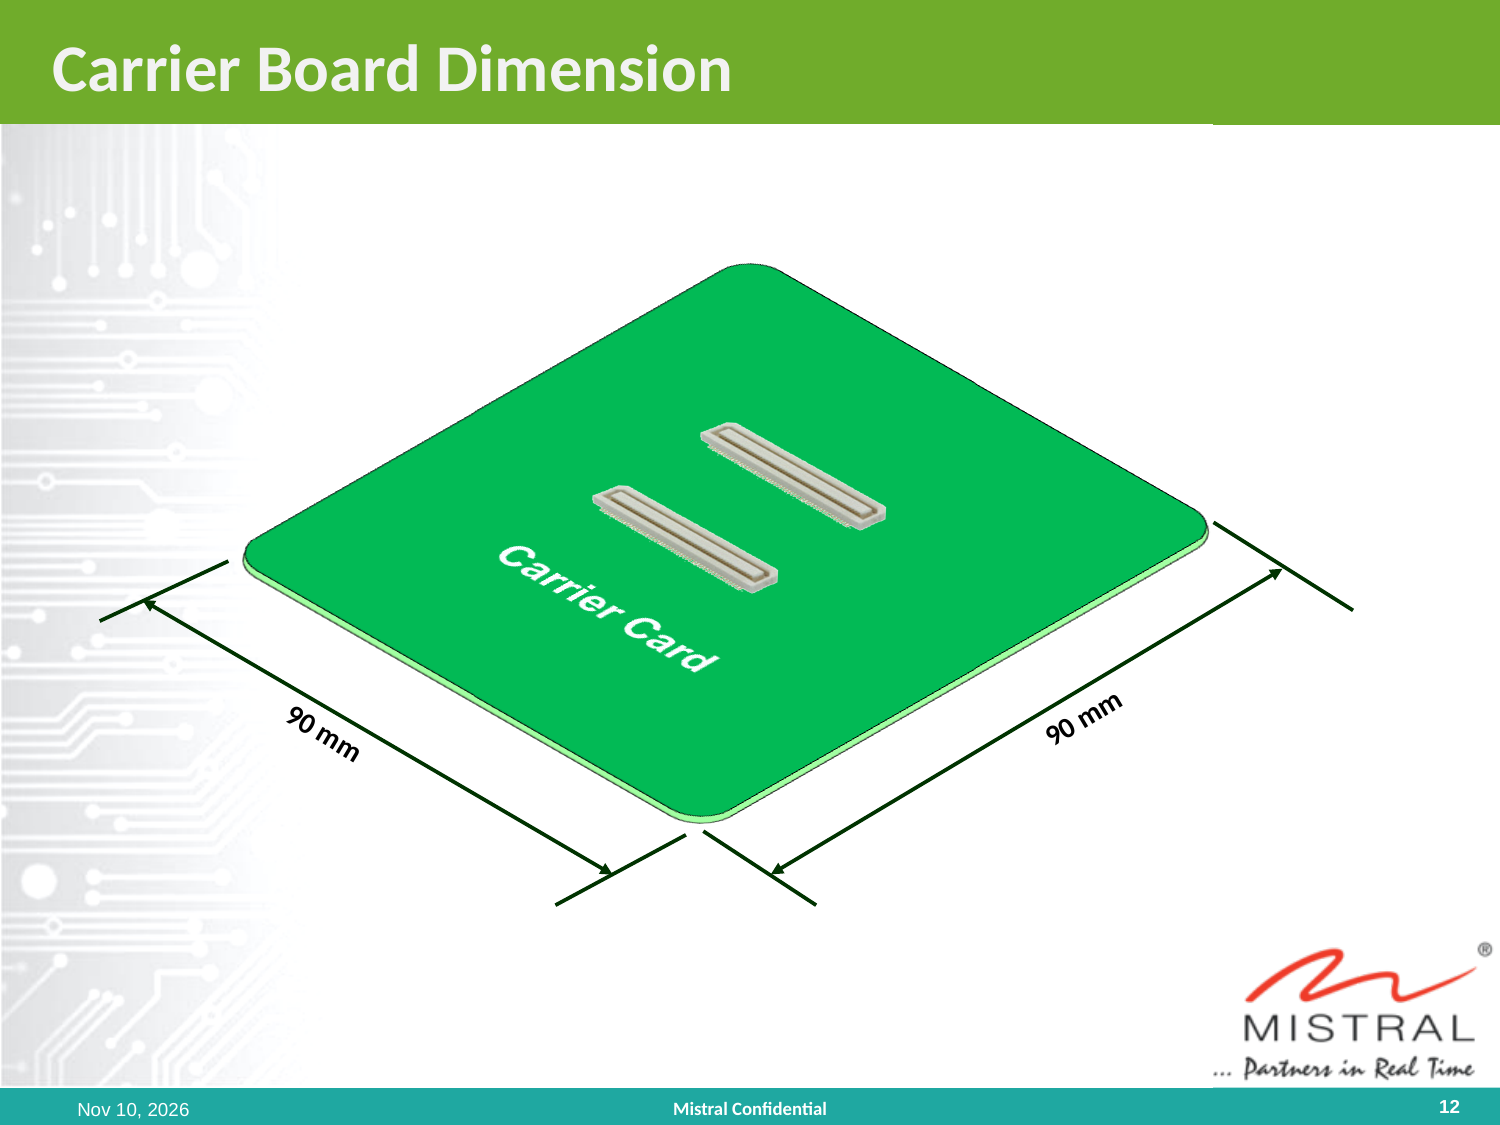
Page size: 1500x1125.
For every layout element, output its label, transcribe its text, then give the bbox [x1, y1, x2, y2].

text_box [770, 836, 836, 875]
title Carrier Board Dimension [37, 12, 1275, 118]
text_box [142, 600, 222, 647]
text_box 12 [1125, 1087, 1475, 1125]
text_box [1229, 568, 1283, 601]
text_box [546, 836, 613, 875]
picture [222, 251, 1229, 836]
picture [1213, 937, 1500, 1088]
text_box Mistral Confidential [512, 1090, 988, 1125]
text_box Sep-16 [62, 1092, 413, 1125]
